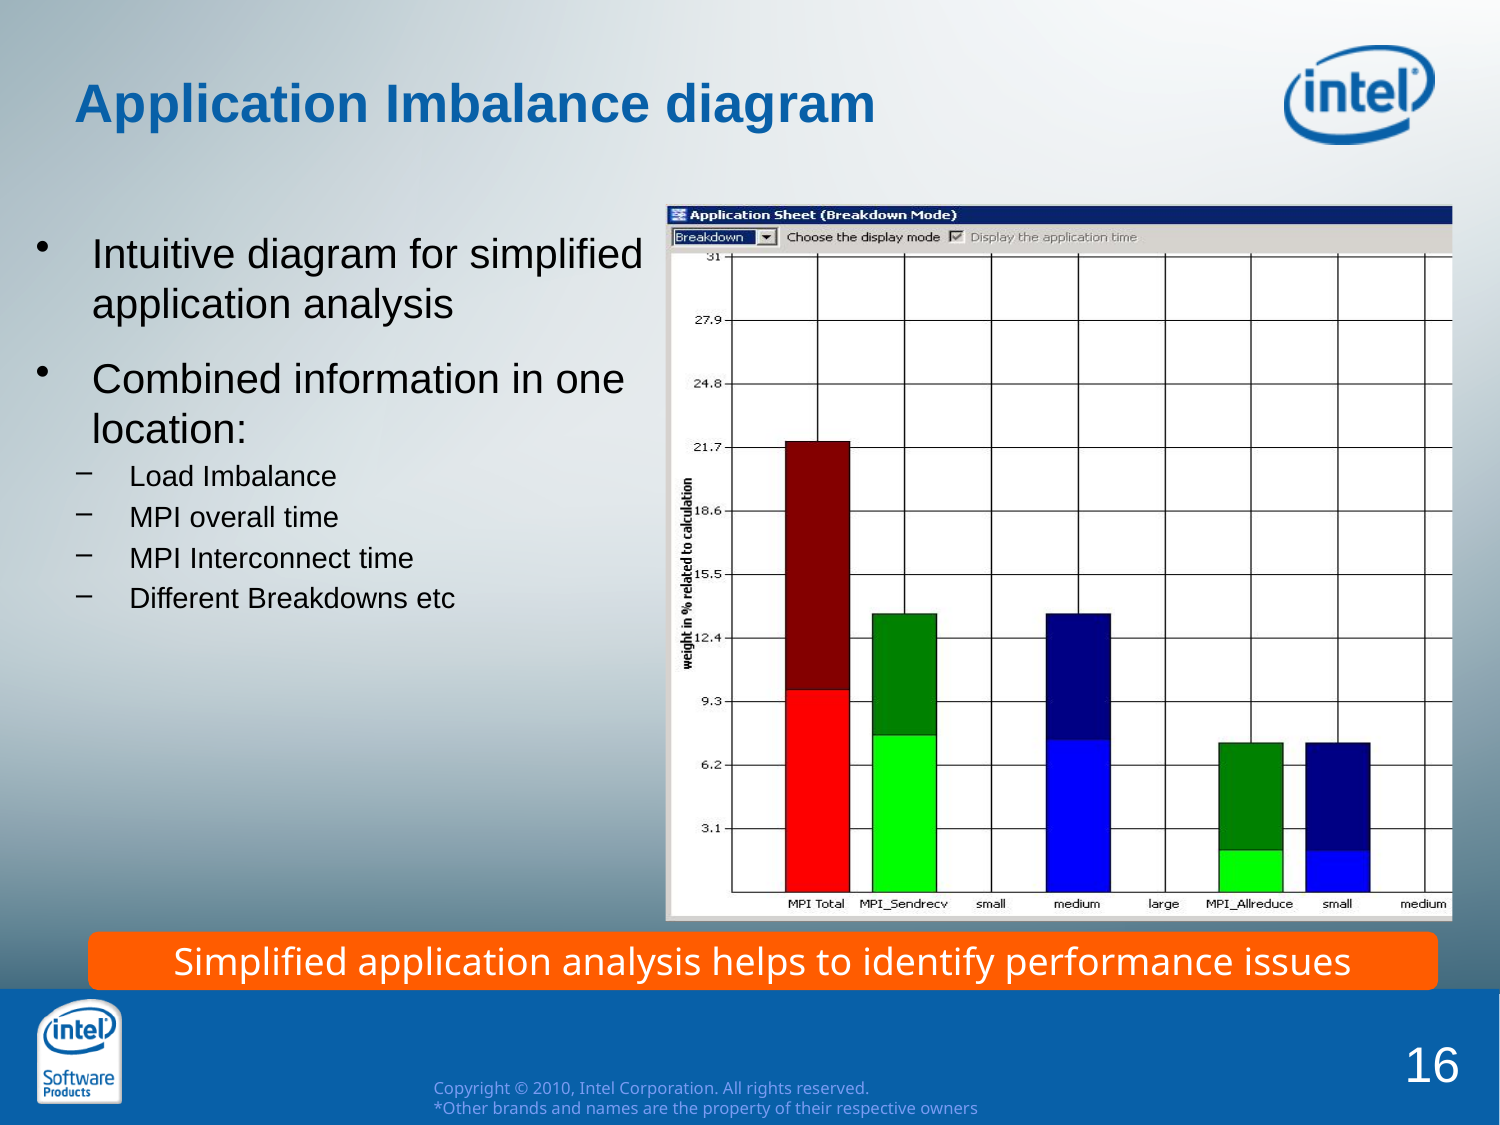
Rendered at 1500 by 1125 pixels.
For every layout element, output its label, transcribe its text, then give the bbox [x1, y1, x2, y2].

title Application Imbalance diagram [74, 68, 1365, 153]
text_box Simplified application analysis helps to identify performance issues [88, 931, 1439, 991]
picture [37, 999, 122, 1104]
picture [0, 0, 1500, 988]
list Intuitive diagram for simplified application analysis Combined information in one location: Load Imbalance MPI overall time MPI Interconnect time Different Breakdowns etc [35, 226, 660, 617]
